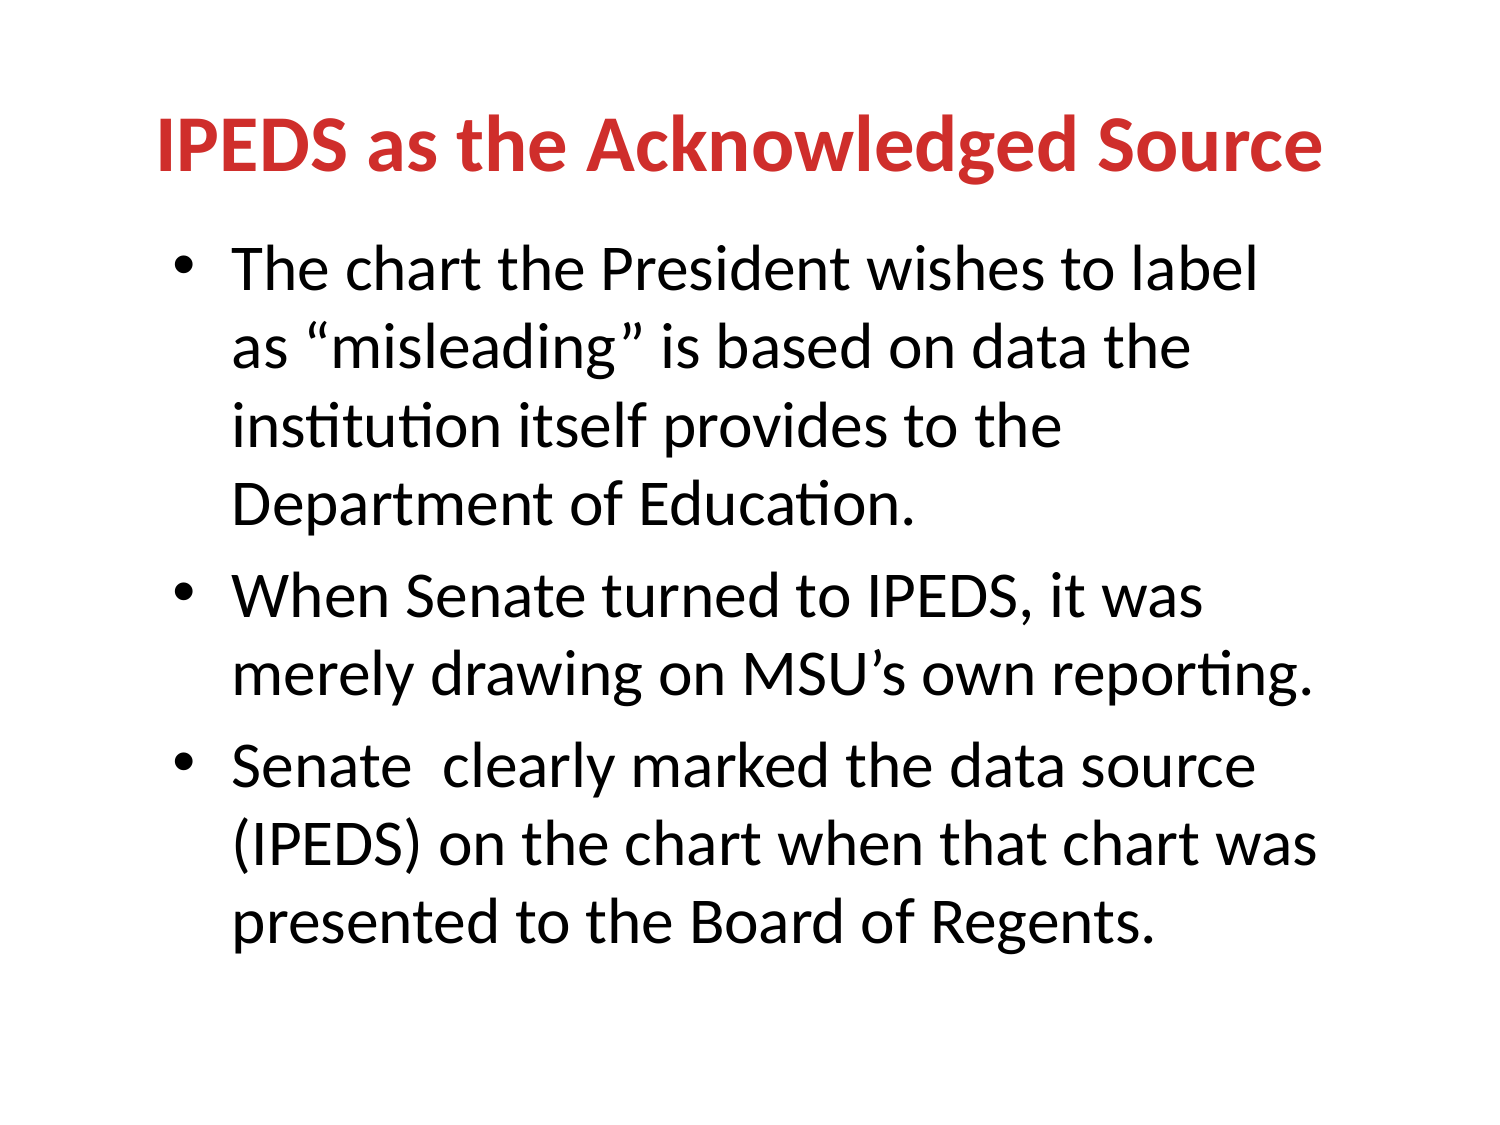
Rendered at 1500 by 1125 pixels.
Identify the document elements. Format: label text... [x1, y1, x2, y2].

title IPEDS as the Acknowledged Source [75, 45, 1425, 233]
list The chart the President wishes to label as “misleading” is based on data the institution itself provides to the Department of Education. When Senate turned to IPEDS, it was merely drawing on MSU’s own reporting. Senate clearly marked the data source (IPEDS) on the chart when that chart was presented to the Board of Regents. [157, 217, 1342, 985]
